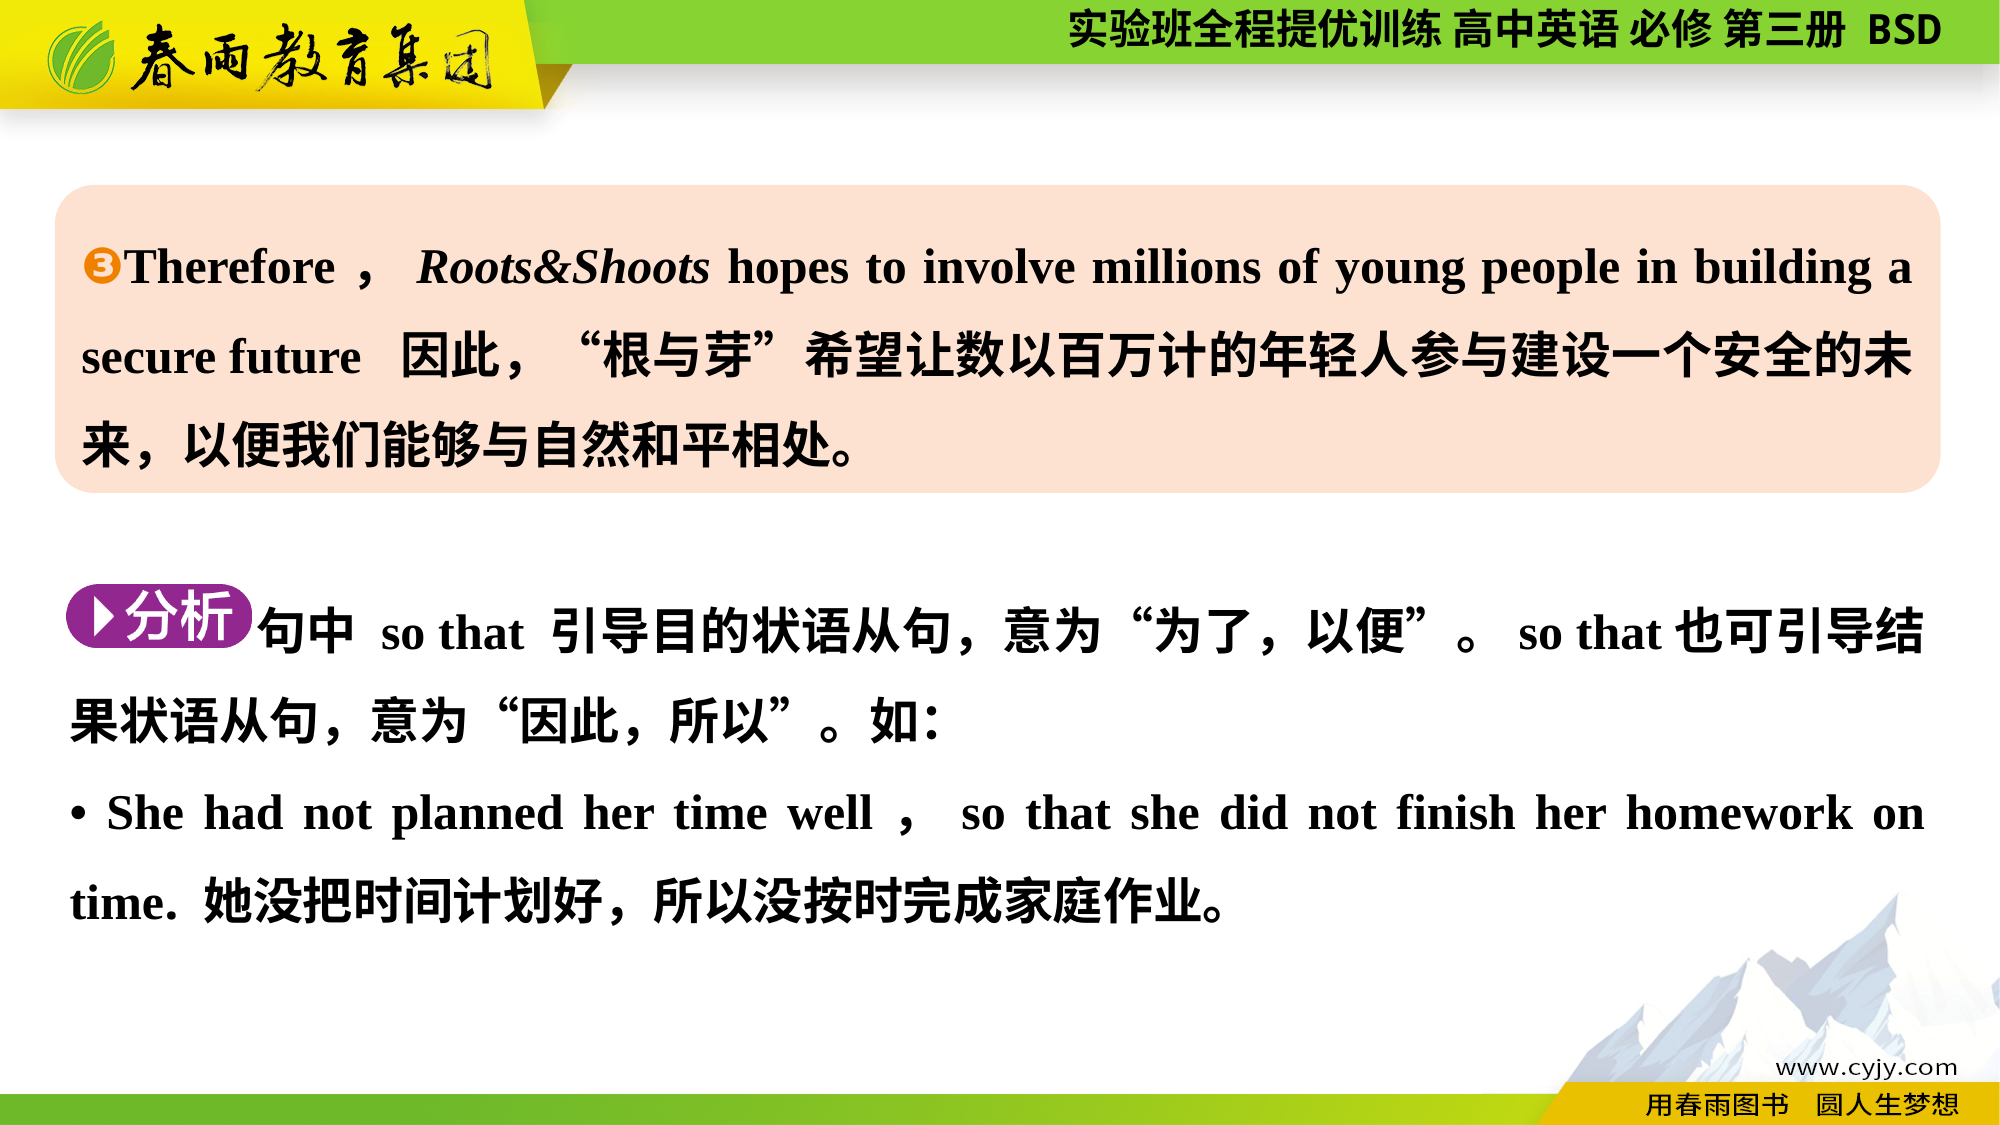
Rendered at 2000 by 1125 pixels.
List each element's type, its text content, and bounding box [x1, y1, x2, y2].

text_box 句中 so that 引导目的状语从句，意为“为了，以便”。so that也可引导结果状语从句，意为“因此，所以”。如： • She had not planned her time well，so that she did not finish her homework on time. 她没把时间计划好，所以没按时完成家庭作业。 [54, 562, 1941, 938]
picture [0, 0, 2000, 1125]
